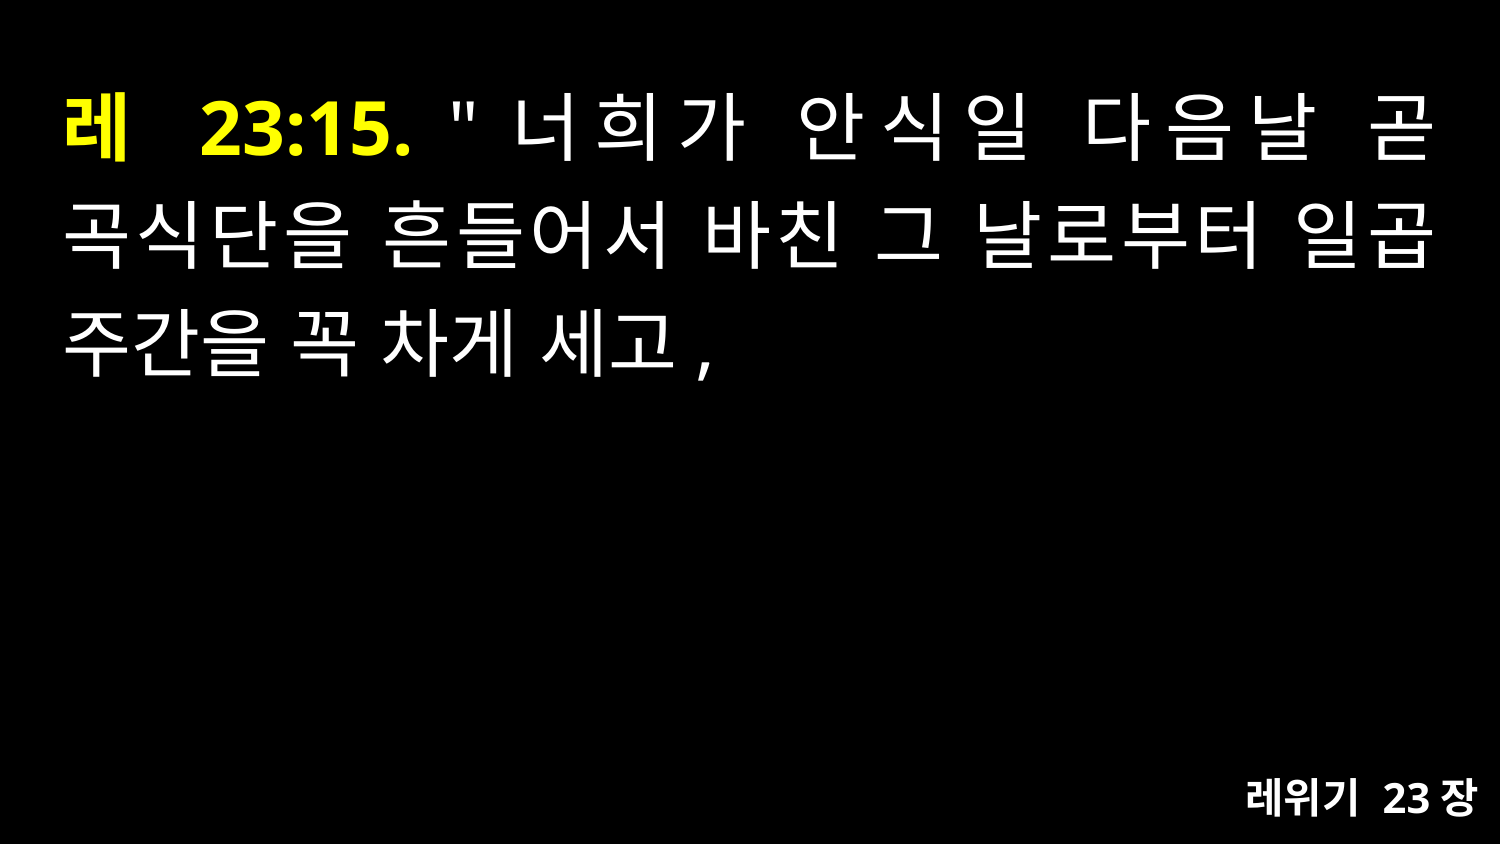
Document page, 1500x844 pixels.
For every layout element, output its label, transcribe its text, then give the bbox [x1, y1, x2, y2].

title 레 23:15. "너희가 안식일 다음날 곧 곡식단을 흔들어서 바친 그 날로부터 일곱 주간을 꼭 차게 세고, [0, 0, 1500, 844]
subtitle 레위기 23장 [916, 770, 1500, 844]
